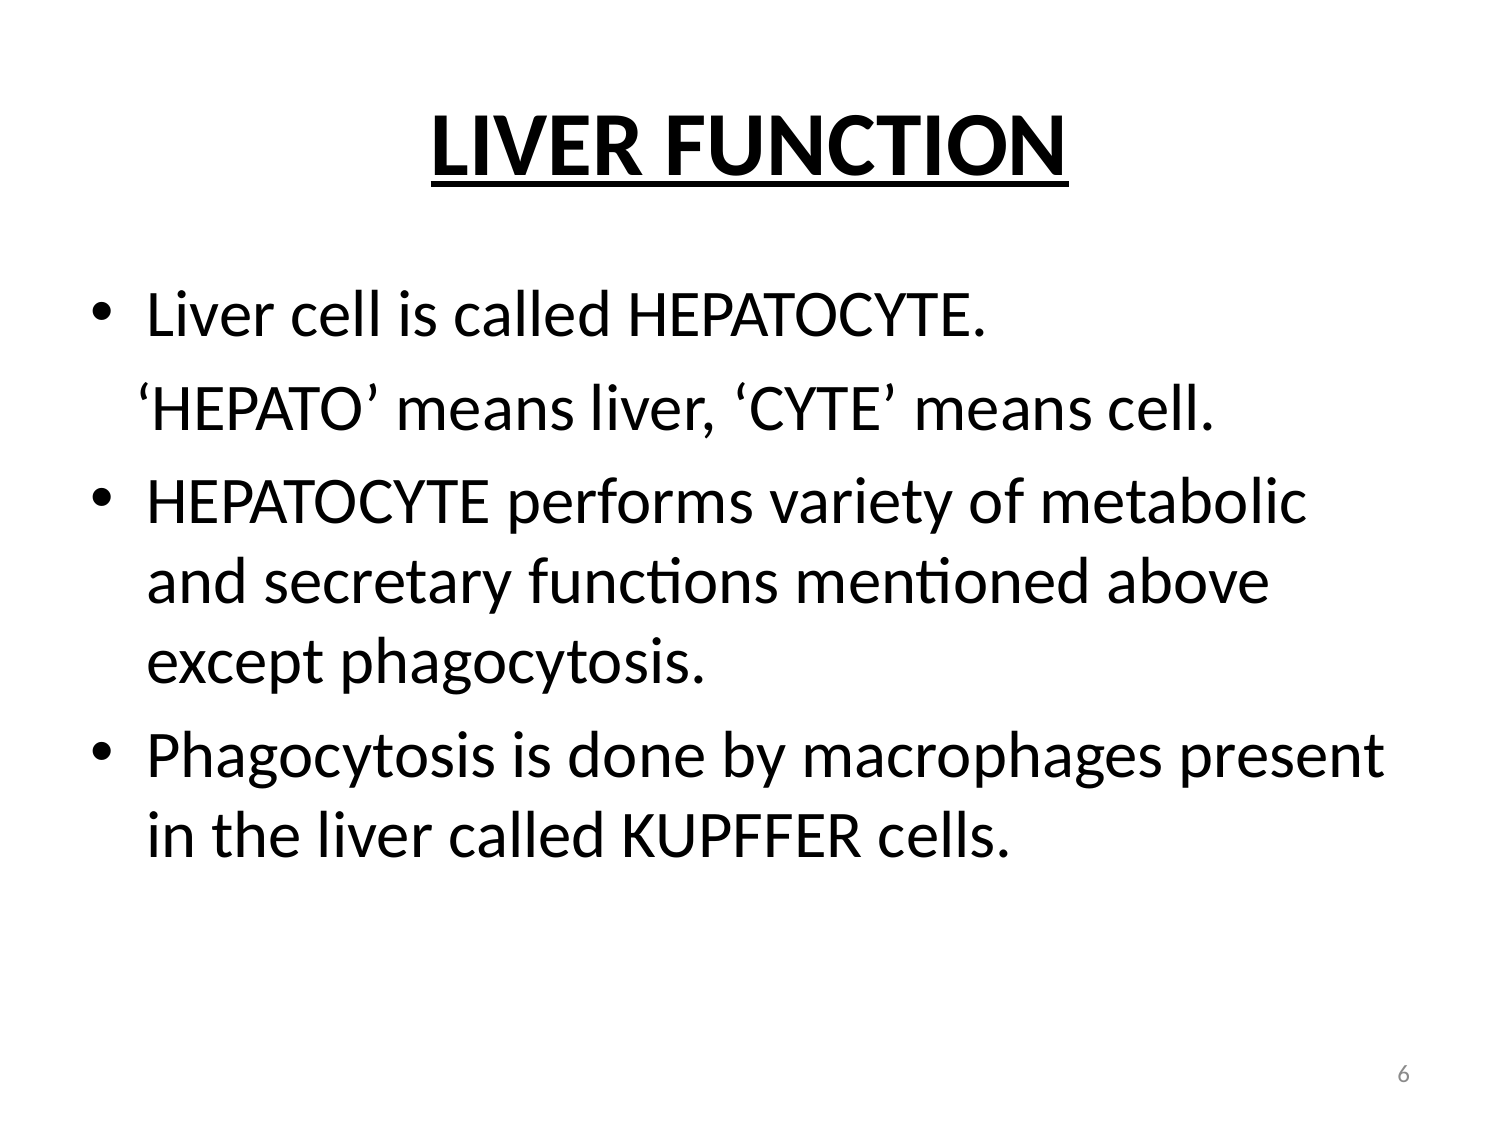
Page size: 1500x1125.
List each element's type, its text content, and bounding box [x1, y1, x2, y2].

slide_number 6 [1074, 1042, 1425, 1103]
title LIVER FUNCTION [75, 45, 1425, 233]
list Liver cell is called HEPATOCYTE. ‘HEPATO’ means liver, ‘CYTE’ means cell. HEPATOCYTE performs variety of metabolic and secretary functions mentioned above except phagocytosis. Phagocytosis is done by macrophages present in the liver called KUPFFER cells. [75, 262, 1425, 1005]
